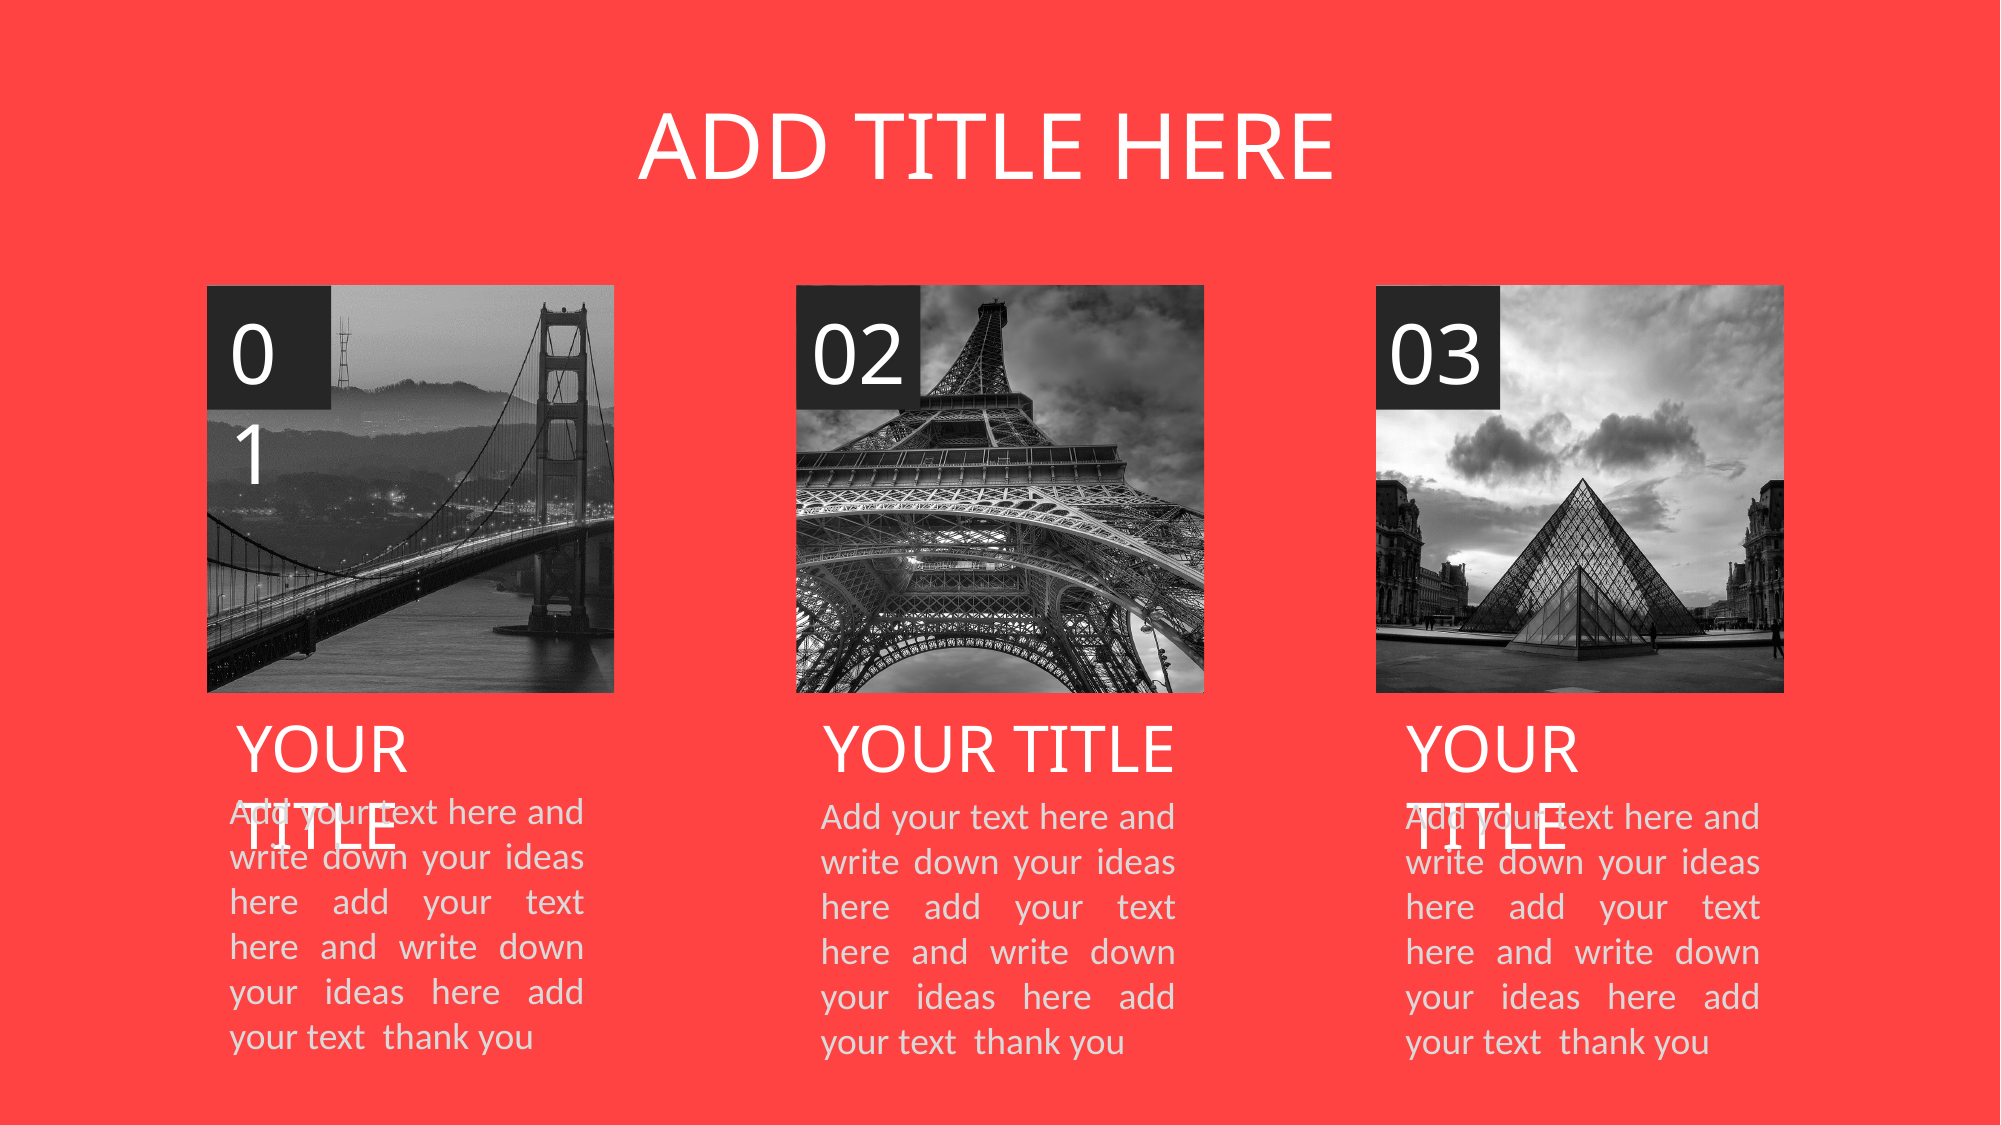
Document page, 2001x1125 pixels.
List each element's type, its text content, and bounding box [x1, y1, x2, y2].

text_box Add your text here and write down your ideas here add your text here and write down your ideas here add your text thank you [214, 779, 600, 1065]
text_box Add your text here and write down your ideas here add your text here and write down your ideas here add your text thank you [805, 784, 1192, 1070]
text_box Add your text here and write down your ideas here add your text here and write down your ideas here add your text thank you [1390, 784, 1776, 1070]
text_box YOUR TITLE [808, 700, 1192, 784]
text_box 02 [796, 293, 932, 409]
text_box 03 [1373, 293, 1519, 409]
text_box [795, 284, 921, 411]
text_box [1375, 284, 1501, 293]
text_box YOUR TITLE [1391, 700, 1768, 784]
picture [207, 285, 615, 693]
text_box YOUR TITLE [221, 700, 600, 779]
text_box ADD TITLE HERE [623, 80, 1377, 205]
text_box [1375, 284, 1785, 694]
text_box [795, 284, 1205, 694]
